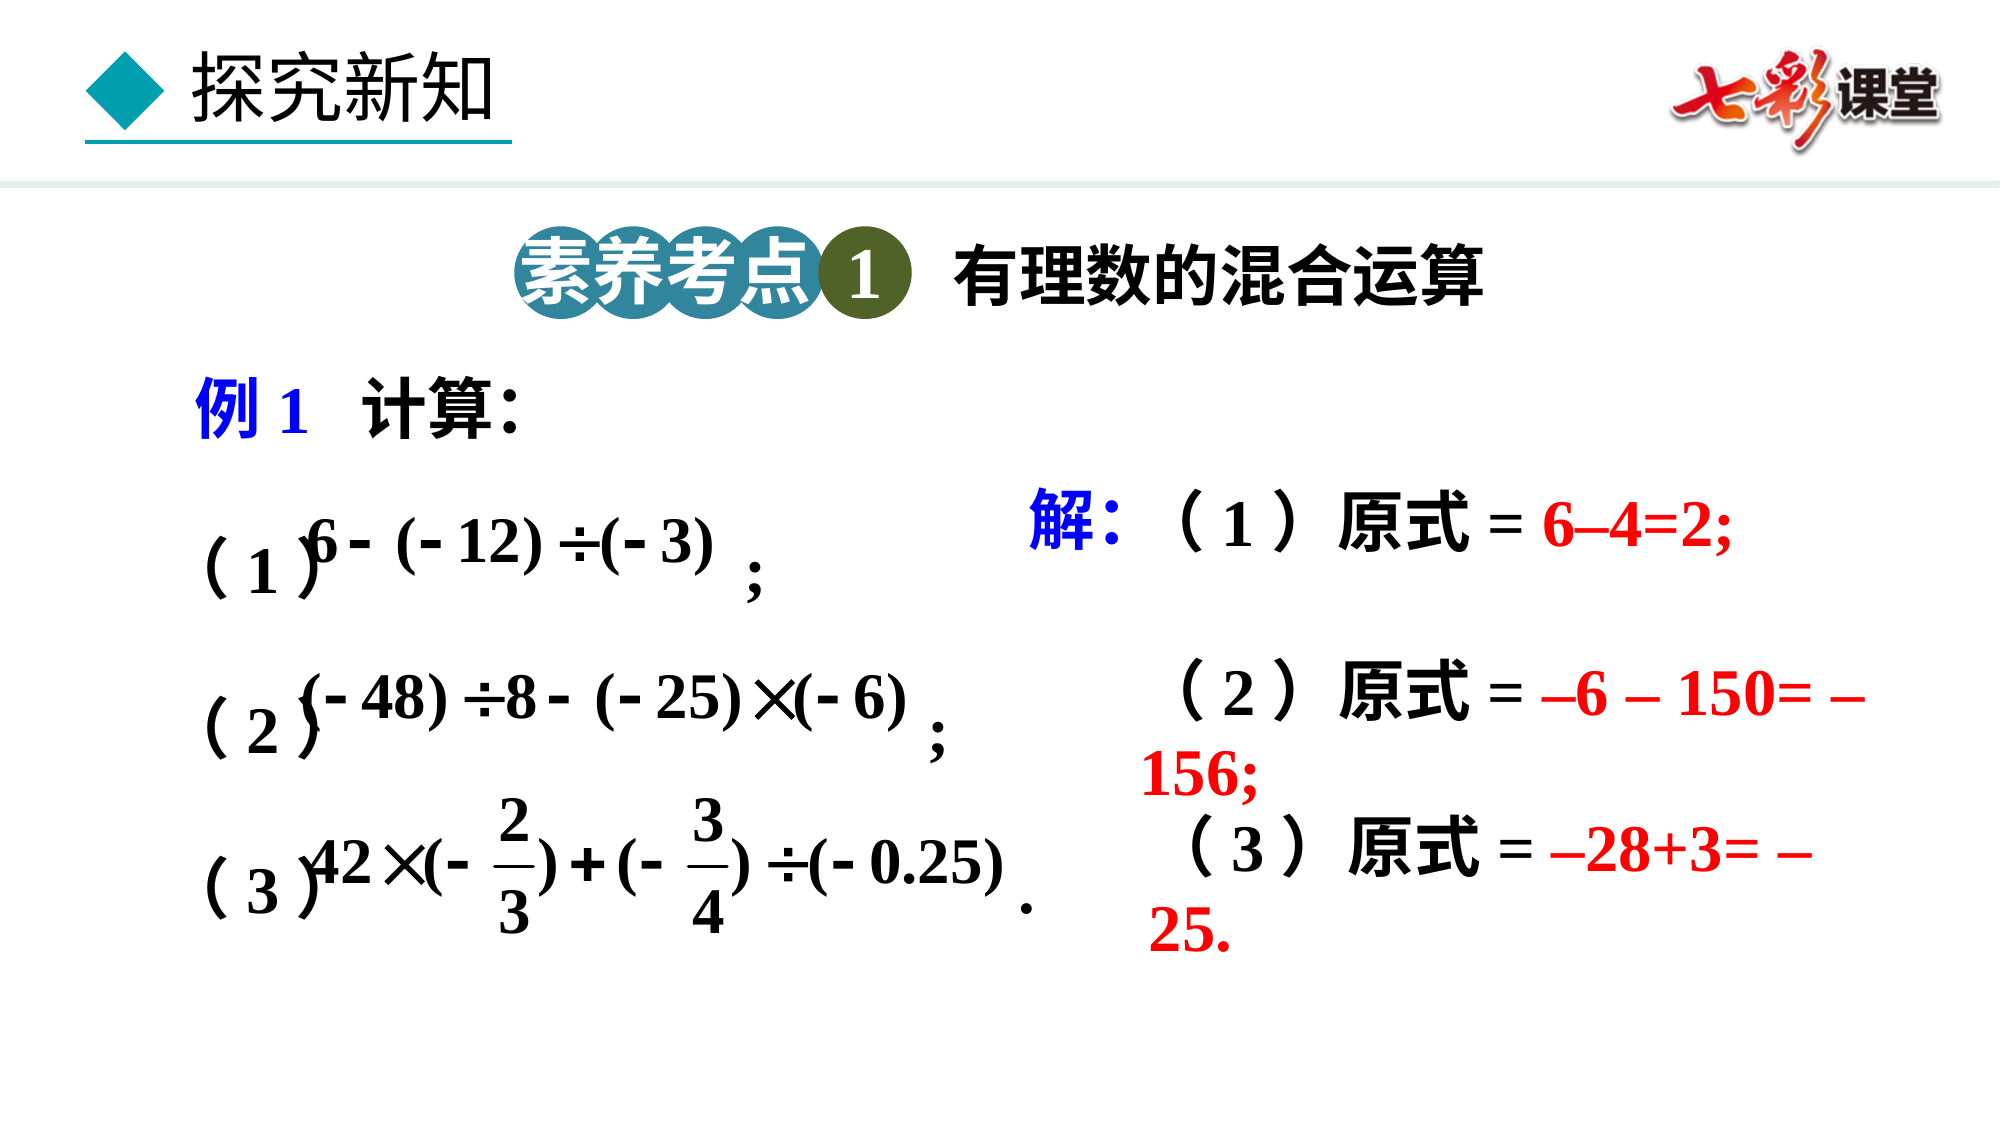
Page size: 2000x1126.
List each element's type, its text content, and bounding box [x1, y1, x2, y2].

text_box 例1 计算： （1） ; （2） ; （3） . [143, 317, 1462, 980]
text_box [505, 218, 1689, 323]
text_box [292, 658, 922, 746]
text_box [297, 503, 726, 591]
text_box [298, 774, 1014, 949]
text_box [1013, 470, 1877, 569]
picture [1666, 42, 1948, 157]
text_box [1124, 641, 1971, 738]
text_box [1133, 797, 1869, 895]
